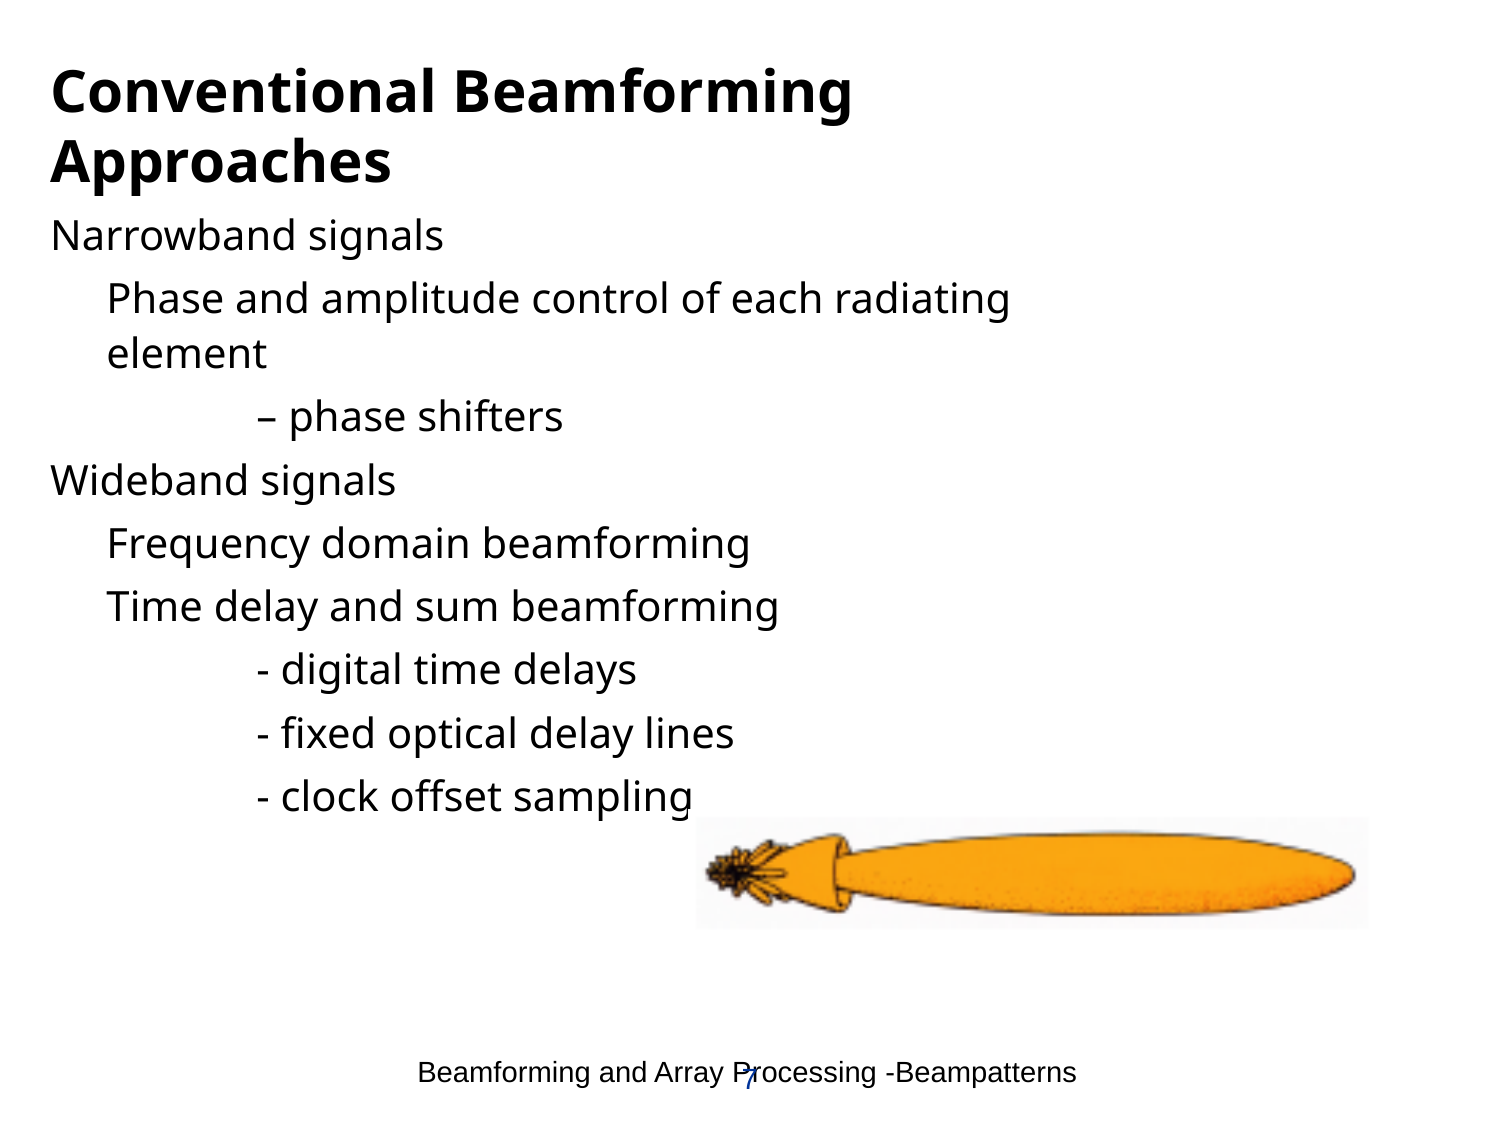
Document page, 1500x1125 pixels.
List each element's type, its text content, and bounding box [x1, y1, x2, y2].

text_box Narrowband signals Phase and amplitude control of each radiating element – phase shifters Wideband signals Frequency domain beamforming Time delay and sum beamforming - digital time delays - fixed optical delay lines - clock offset sampling [35, 196, 1176, 871]
title Conventional Beamforming Approaches [35, 46, 1223, 197]
picture [688, 808, 1386, 933]
slide_number 7 [497, 1055, 1003, 1102]
